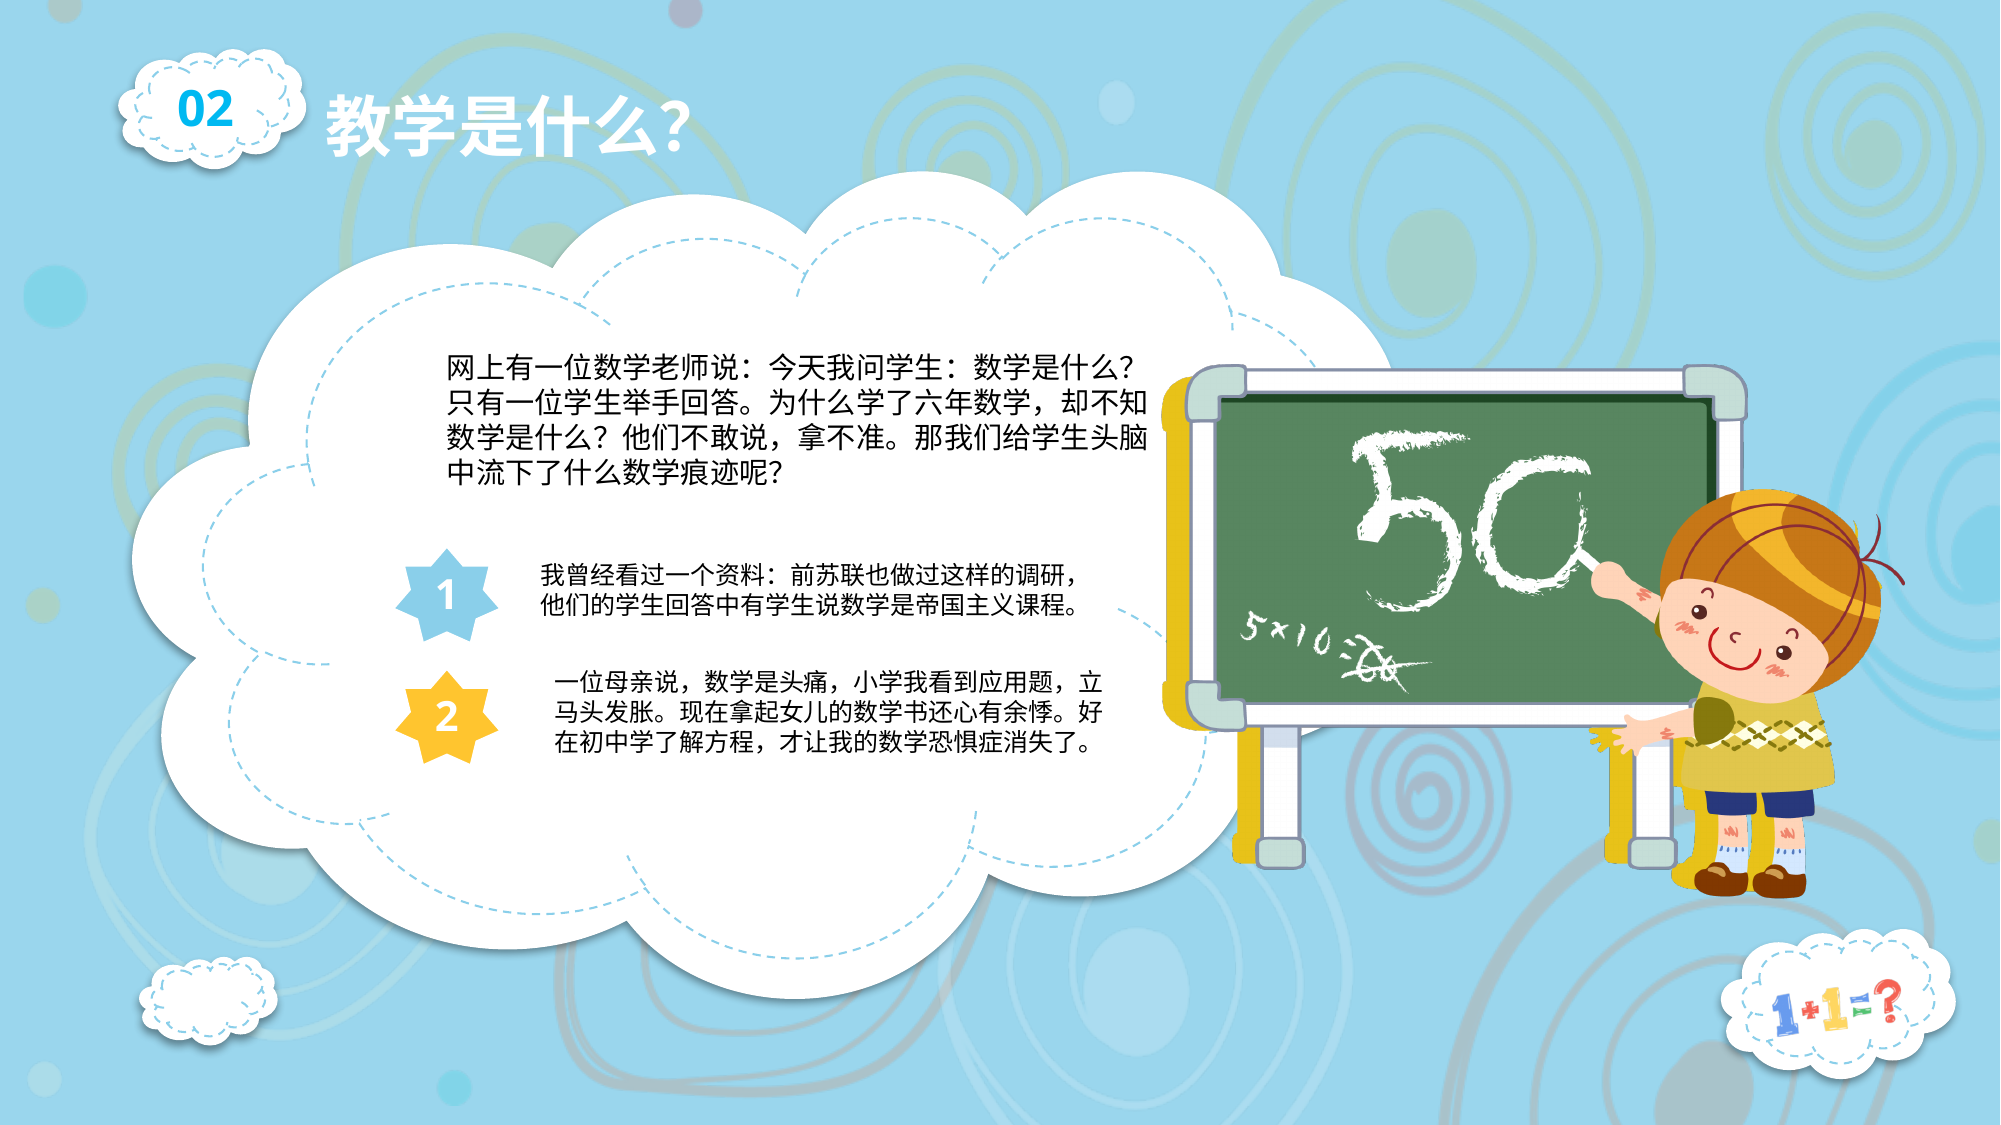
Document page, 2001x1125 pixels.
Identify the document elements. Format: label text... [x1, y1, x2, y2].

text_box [118, 48, 307, 169]
picture [1076, 179, 1905, 1008]
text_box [1721, 928, 1956, 1079]
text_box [139, 956, 278, 1046]
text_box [133, 168, 1427, 996]
text_box 教学是什么？ [310, 77, 833, 168]
